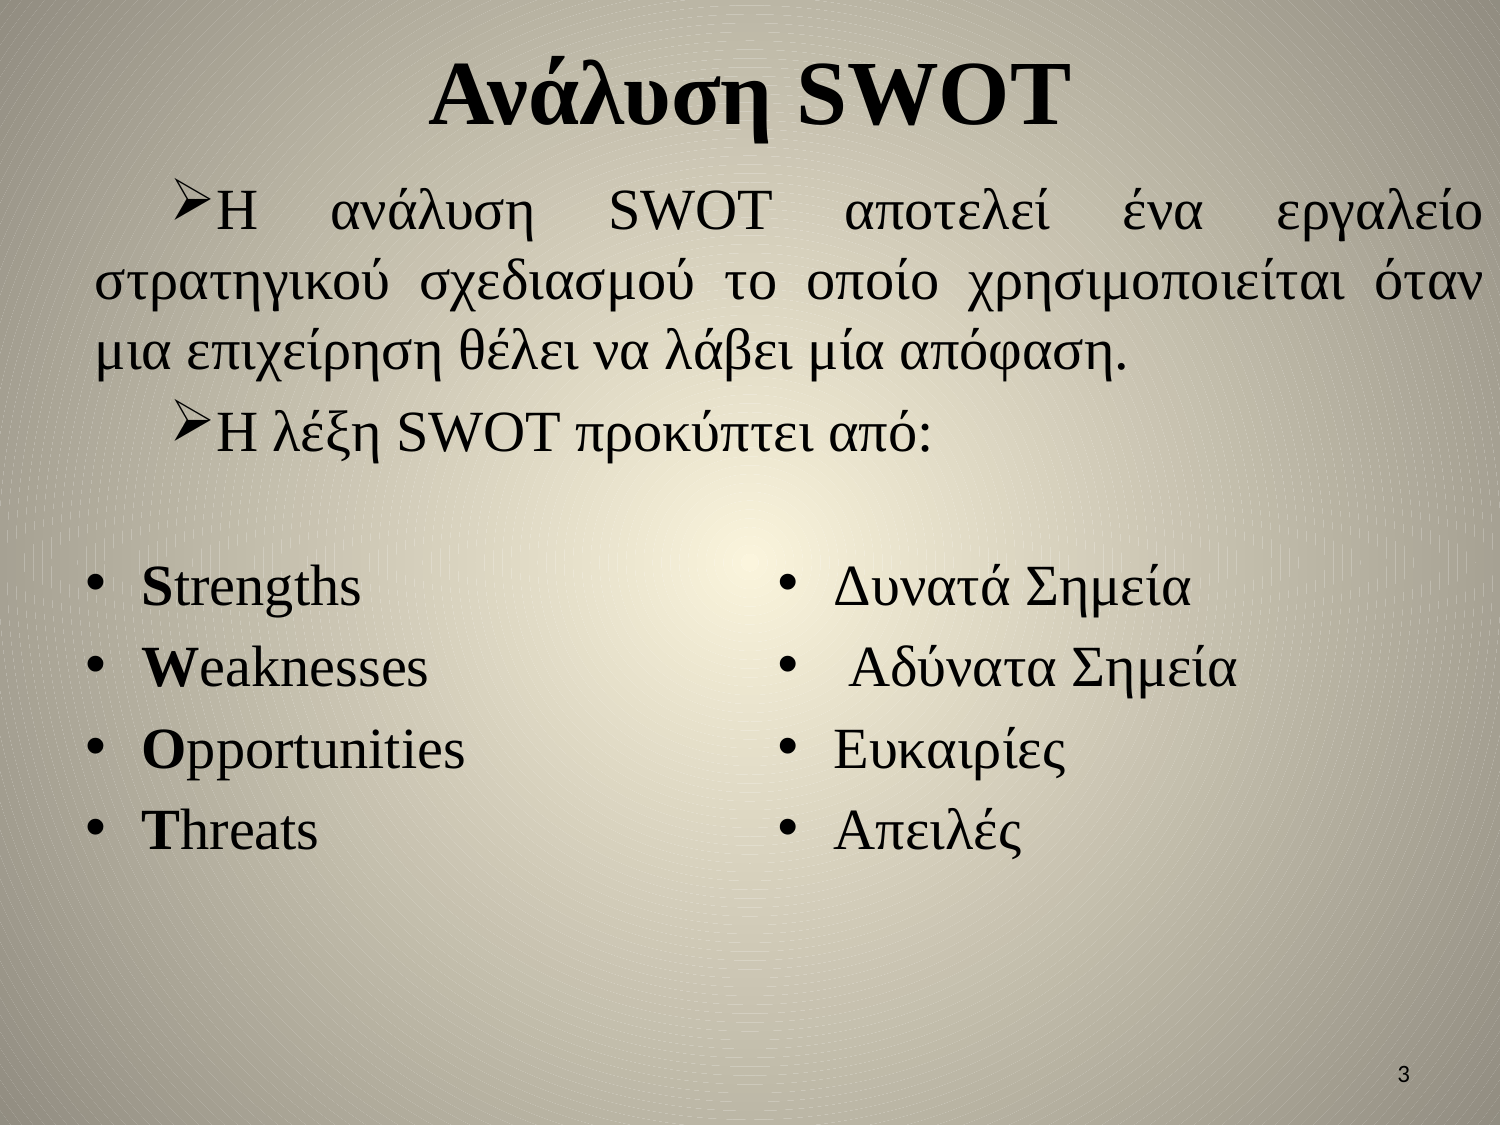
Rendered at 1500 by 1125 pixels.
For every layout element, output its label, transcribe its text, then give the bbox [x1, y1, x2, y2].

text_box Ανάλυση SWOT [0, 0, 1500, 176]
slide_number 3 [1074, 1042, 1425, 1103]
list Strengths Weaknesses Opportunities Threats [70, 539, 733, 1024]
text_box Η ανάλυση SWOT αποτελεί ένα εργαλείο στρατηγικού σχεδιασμού το οποίο χρησιμοποιείται όταν μια επιχείρηση θέλει να λάβει μία απόφαση. Η λέξη SWOT προκύπτει από: [23, 164, 1500, 504]
list Δυνατά Σημεία Αδύνατα Σημεία Ευκαιρίες Απειλές [762, 539, 1425, 1032]
